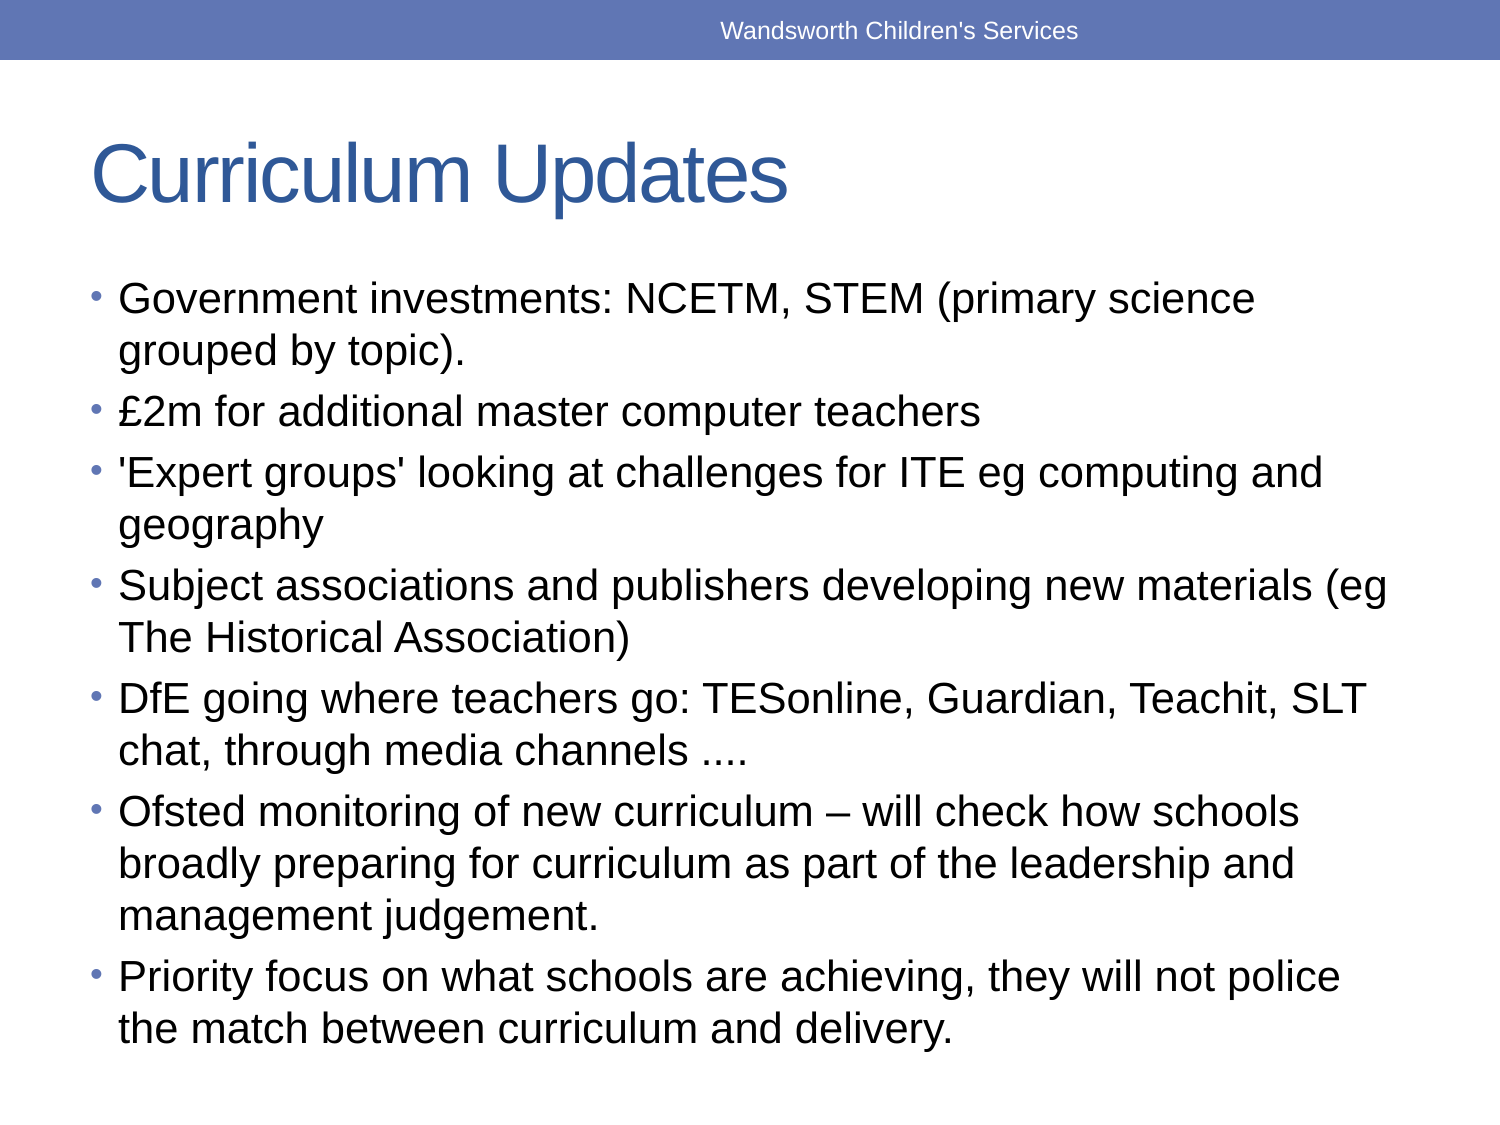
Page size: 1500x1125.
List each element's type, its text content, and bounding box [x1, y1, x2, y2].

title Curriculum Updates [75, 87, 1425, 250]
footer Wandsworth Children's Services [562, 3, 1238, 57]
list Government investments: NCETM, STEM (primary science grouped by topic). £2m for additional master computer teachers 'Expert groups' looking at challenges for ITE eg computing and geography Subject associations and publishers developing new materials (eg The Historical Association) DfE going where teachers go: TESonline, Guardian, Teachit, SLT chat, through media channels .... Ofsted monitoring of new curriculum – will check how schools broadly preparing for curriculum as part of the leadership and management judgement. Priority focus on what schools are achieving, they will not police the match between curriculum and delivery. [74, 262, 1426, 1063]
